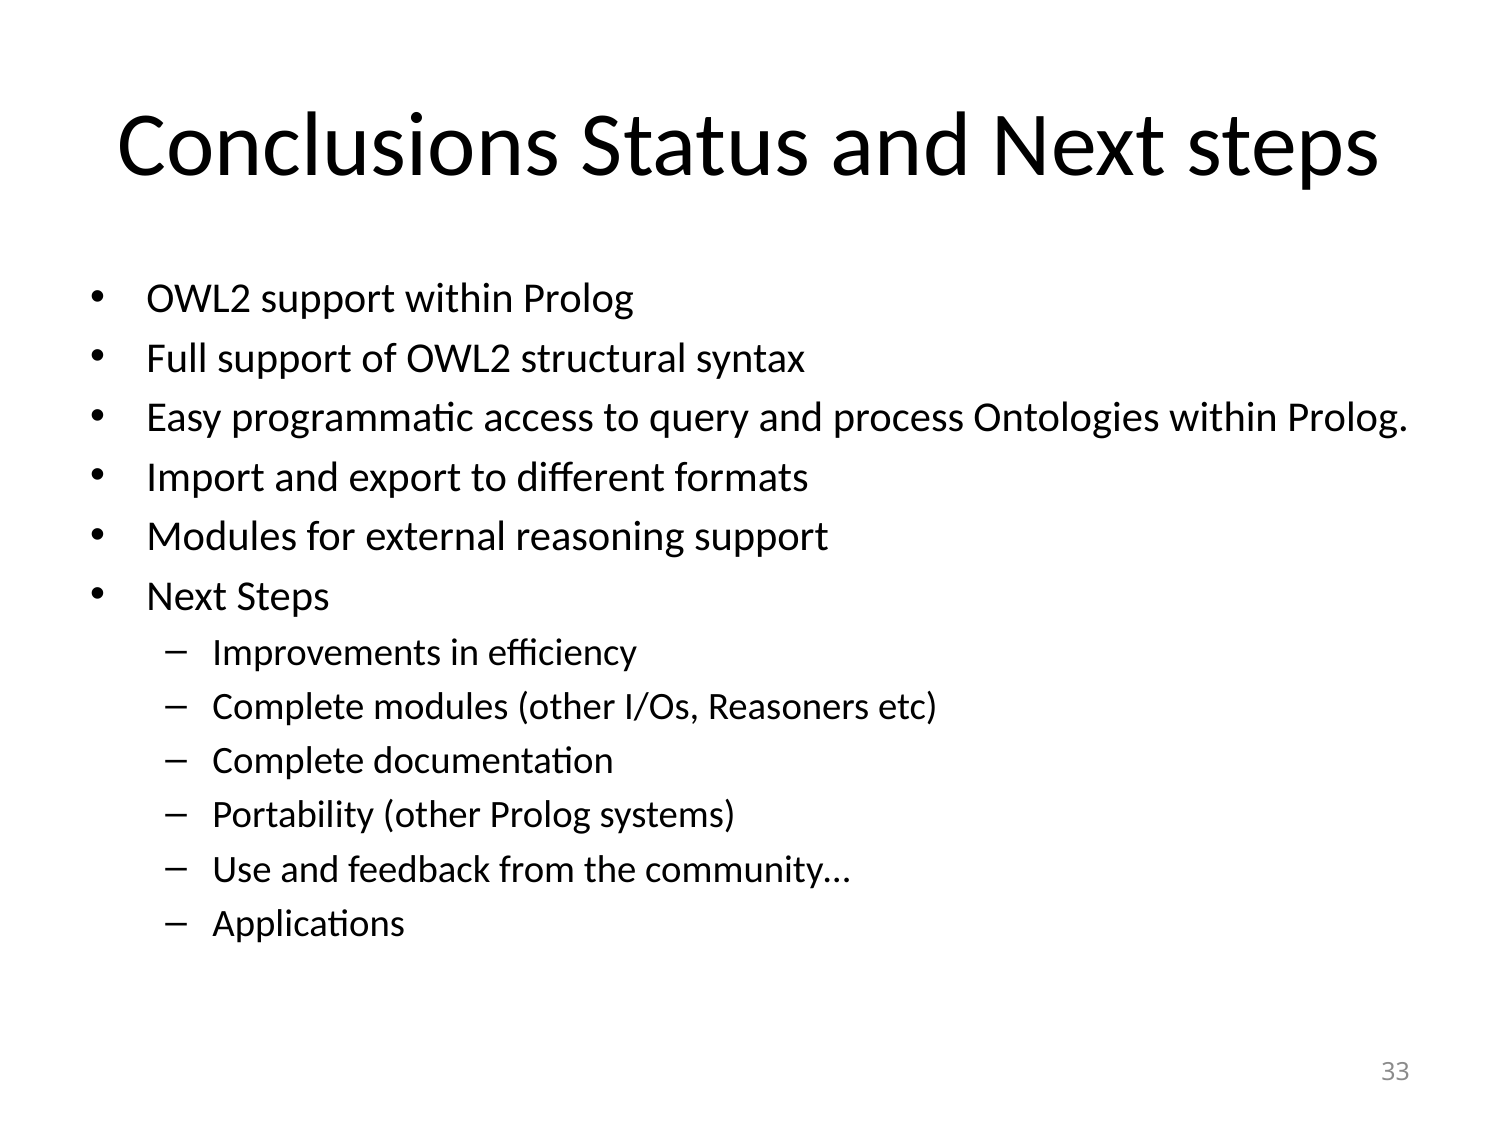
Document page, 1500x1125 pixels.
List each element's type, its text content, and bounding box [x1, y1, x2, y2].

slide_number 33 [1074, 1042, 1425, 1103]
list OWL2 support within Prolog Full support of OWL2 structural syntax Easy programmatic access to query and process Ontologies within Prolog. Import and export to different formats Modules for external reasoning support Next Steps Improvements in efficiency Complete modules (other I/Os, Reasoners etc) Complete documentation Portability (other Prolog systems) Use and feedback from the community… Applications [75, 262, 1425, 1005]
title Conclusions Status and Next steps [75, 45, 1425, 233]
